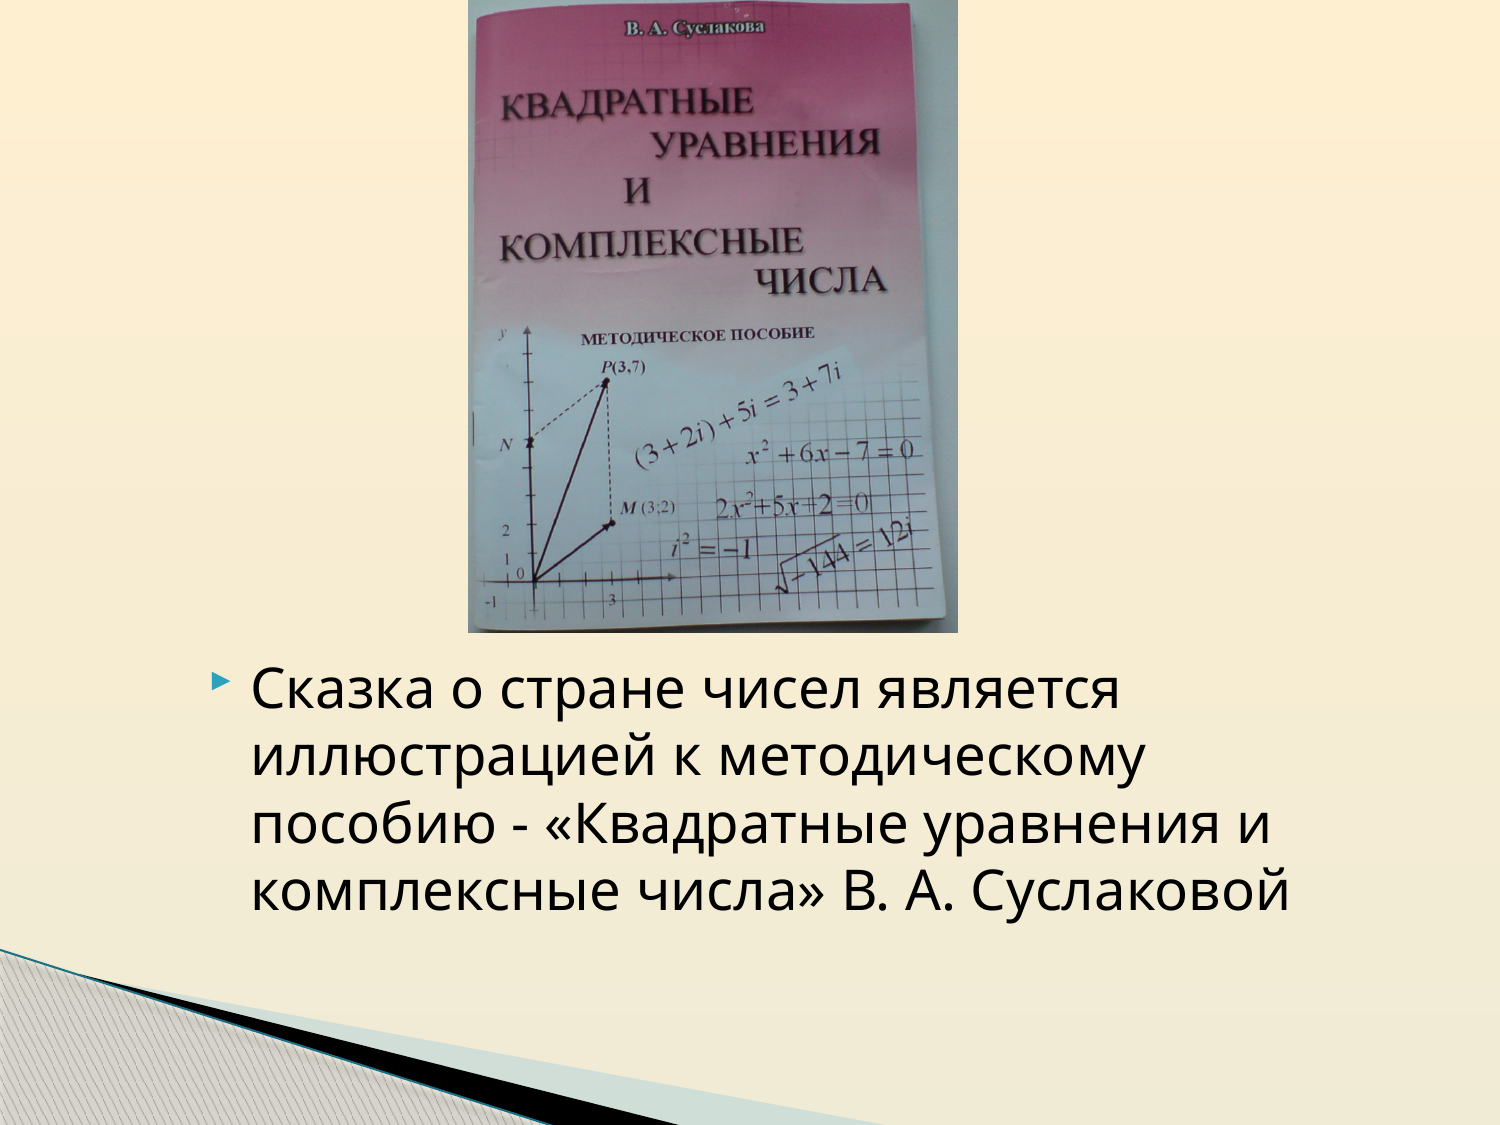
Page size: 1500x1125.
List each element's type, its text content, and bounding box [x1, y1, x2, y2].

list Сказка о стране чисел является иллюстрацией к методическому пособию - «Квадратные уравнения и комплексные числа» В. А. Суслаковой [175, 644, 1372, 1043]
picture [468, 0, 959, 633]
